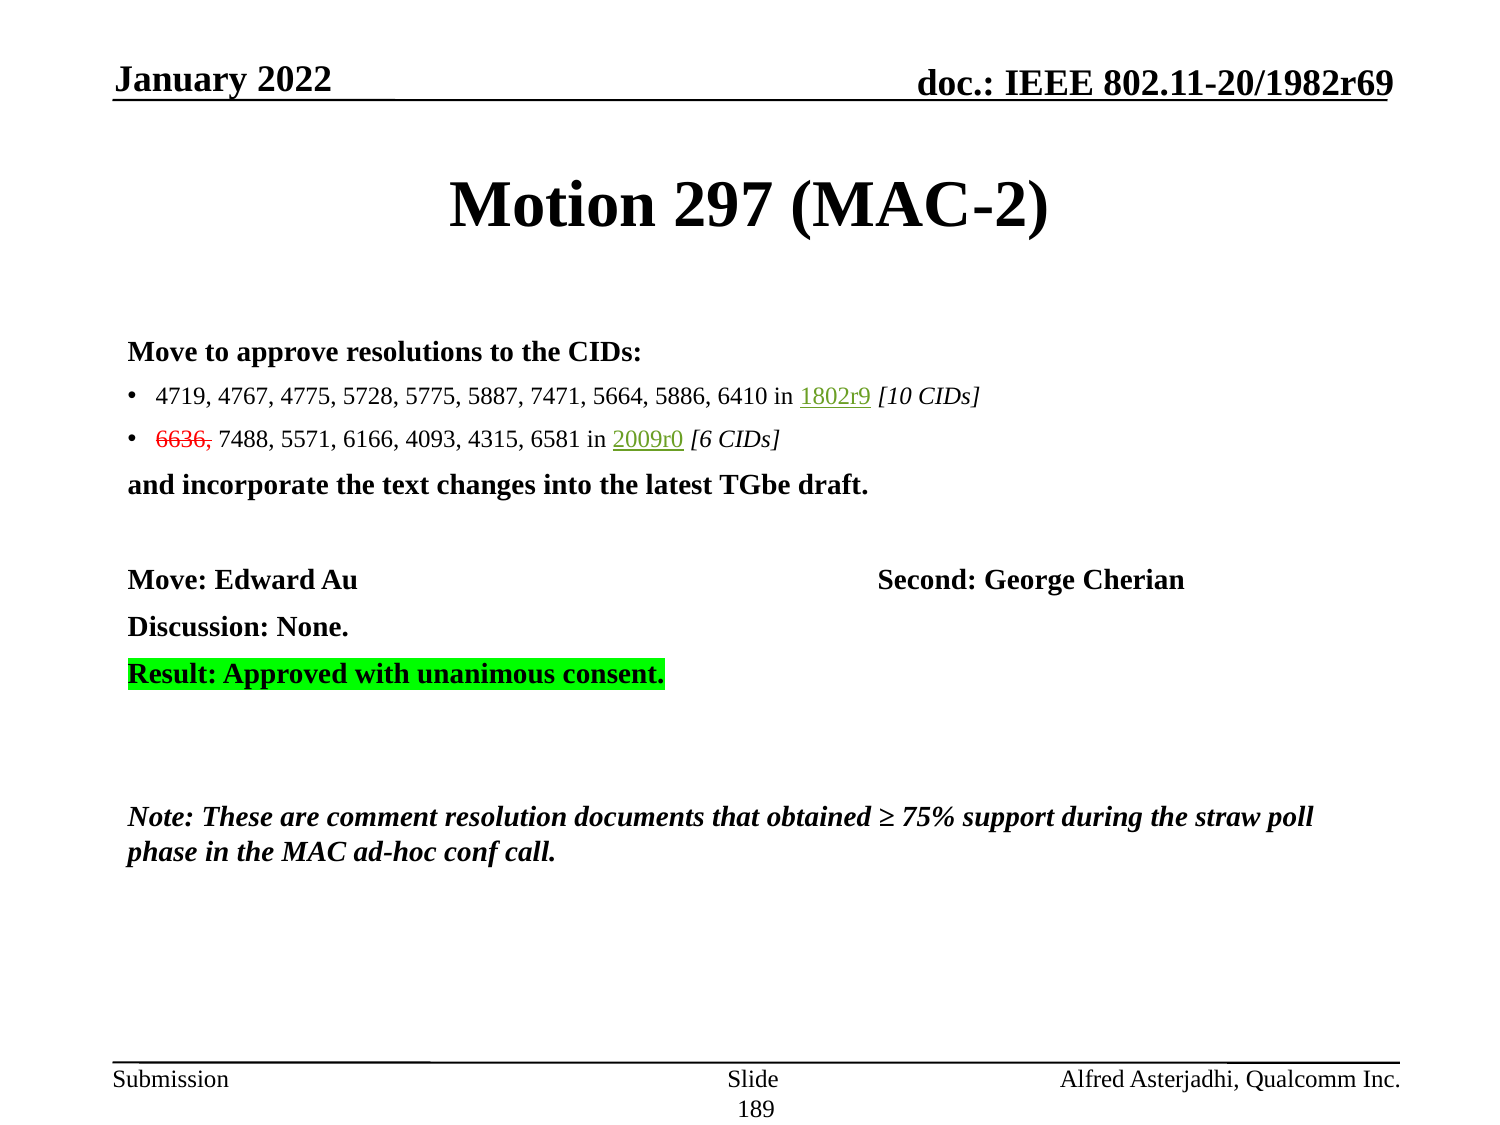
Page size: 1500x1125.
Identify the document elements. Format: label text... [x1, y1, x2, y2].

footer Alfred Asterjadhi, Qualcomm Inc. [878, 1061, 1402, 1093]
list Move to approve resolutions to the CIDs: 4719, 4767, 4775, 5728, 5775, 5887, 7471, 5664, 5886, 6410 in 1802r9 [10 CIDs] 6636, 7488, 5571, 6166, 4093, 4315, 6581 in 2009r0 [6 CIDs] and incorporate the text changes into the latest TGbe draft. Move: Edward Au Second: George Cherian Discussion: None. Result: Approved with unanimous consent. Note: These are comment resolution documents that obtained ≥ 75% support during the straw poll phase in the MAC ad-hoc conf call. [112, 324, 1388, 1063]
title Motion 297 (MAC-2) [112, 112, 1388, 288]
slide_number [114, 54, 423, 100]
slide_number Slide 189 [712, 1061, 800, 1123]
